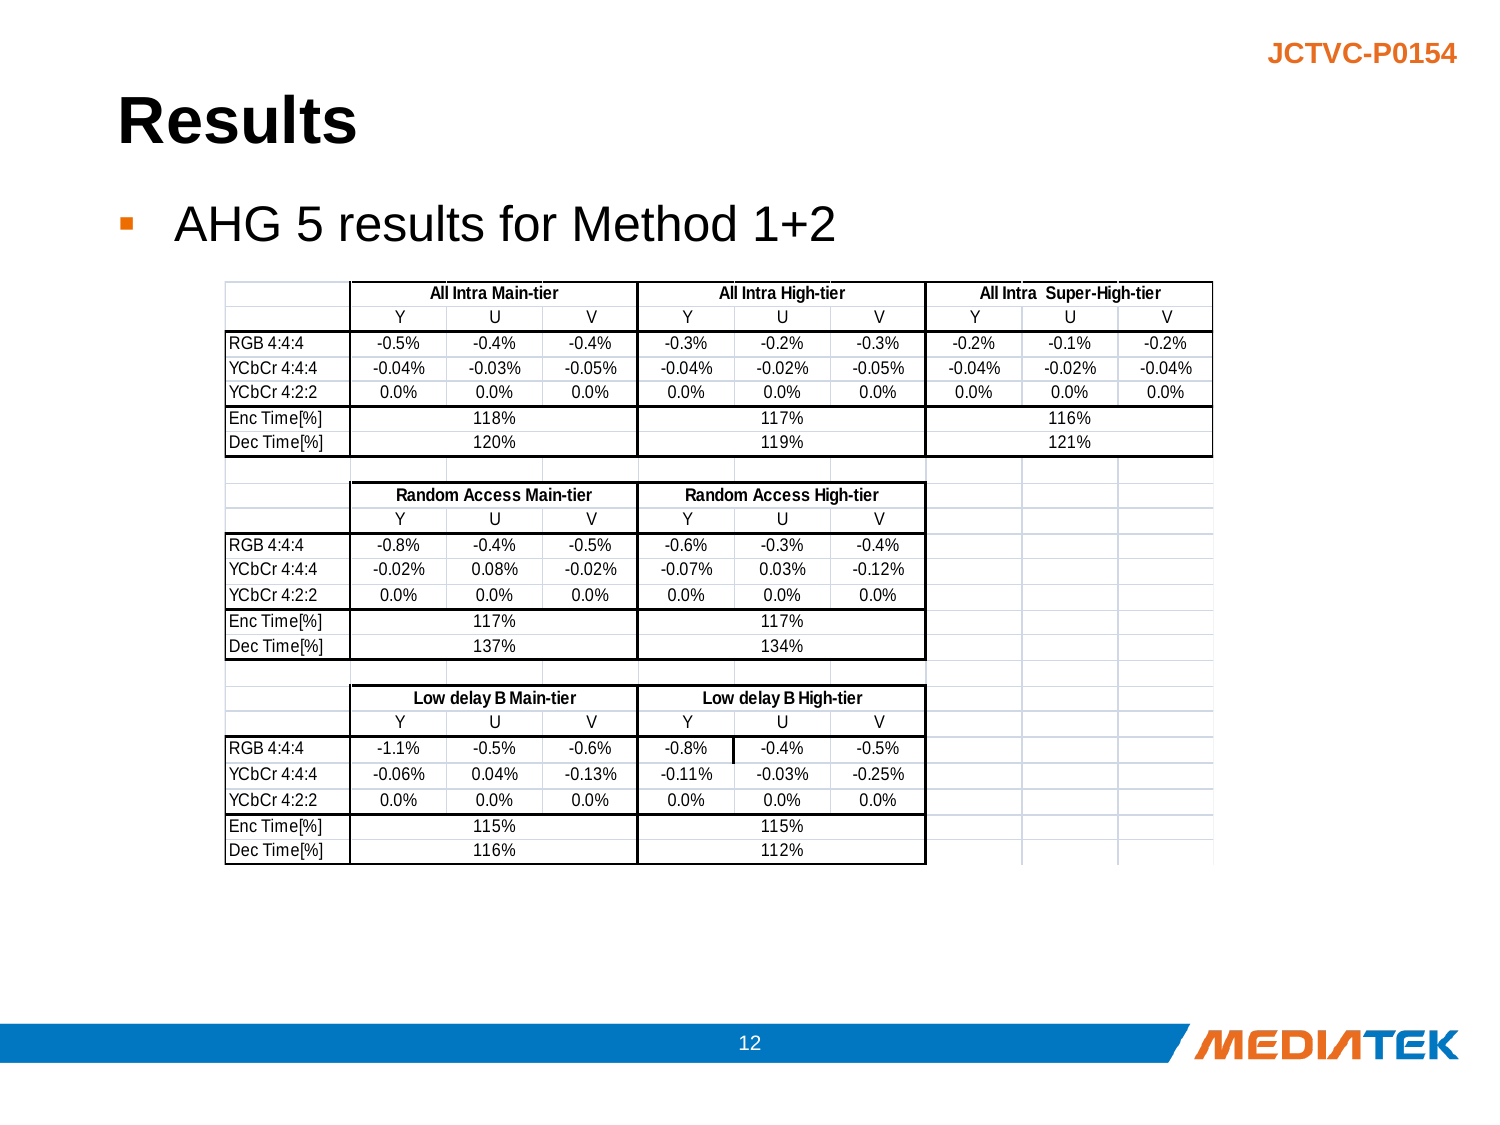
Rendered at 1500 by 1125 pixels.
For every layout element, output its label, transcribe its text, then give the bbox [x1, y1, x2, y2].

title Results [102, 62, 1426, 172]
picture [224, 280, 1215, 867]
slide_number 11 [711, 1022, 789, 1090]
picture [0, 1023, 711, 1063]
list AHG 5 results for Method 1+2 [102, 184, 1425, 998]
picture [789, 1023, 1459, 1063]
